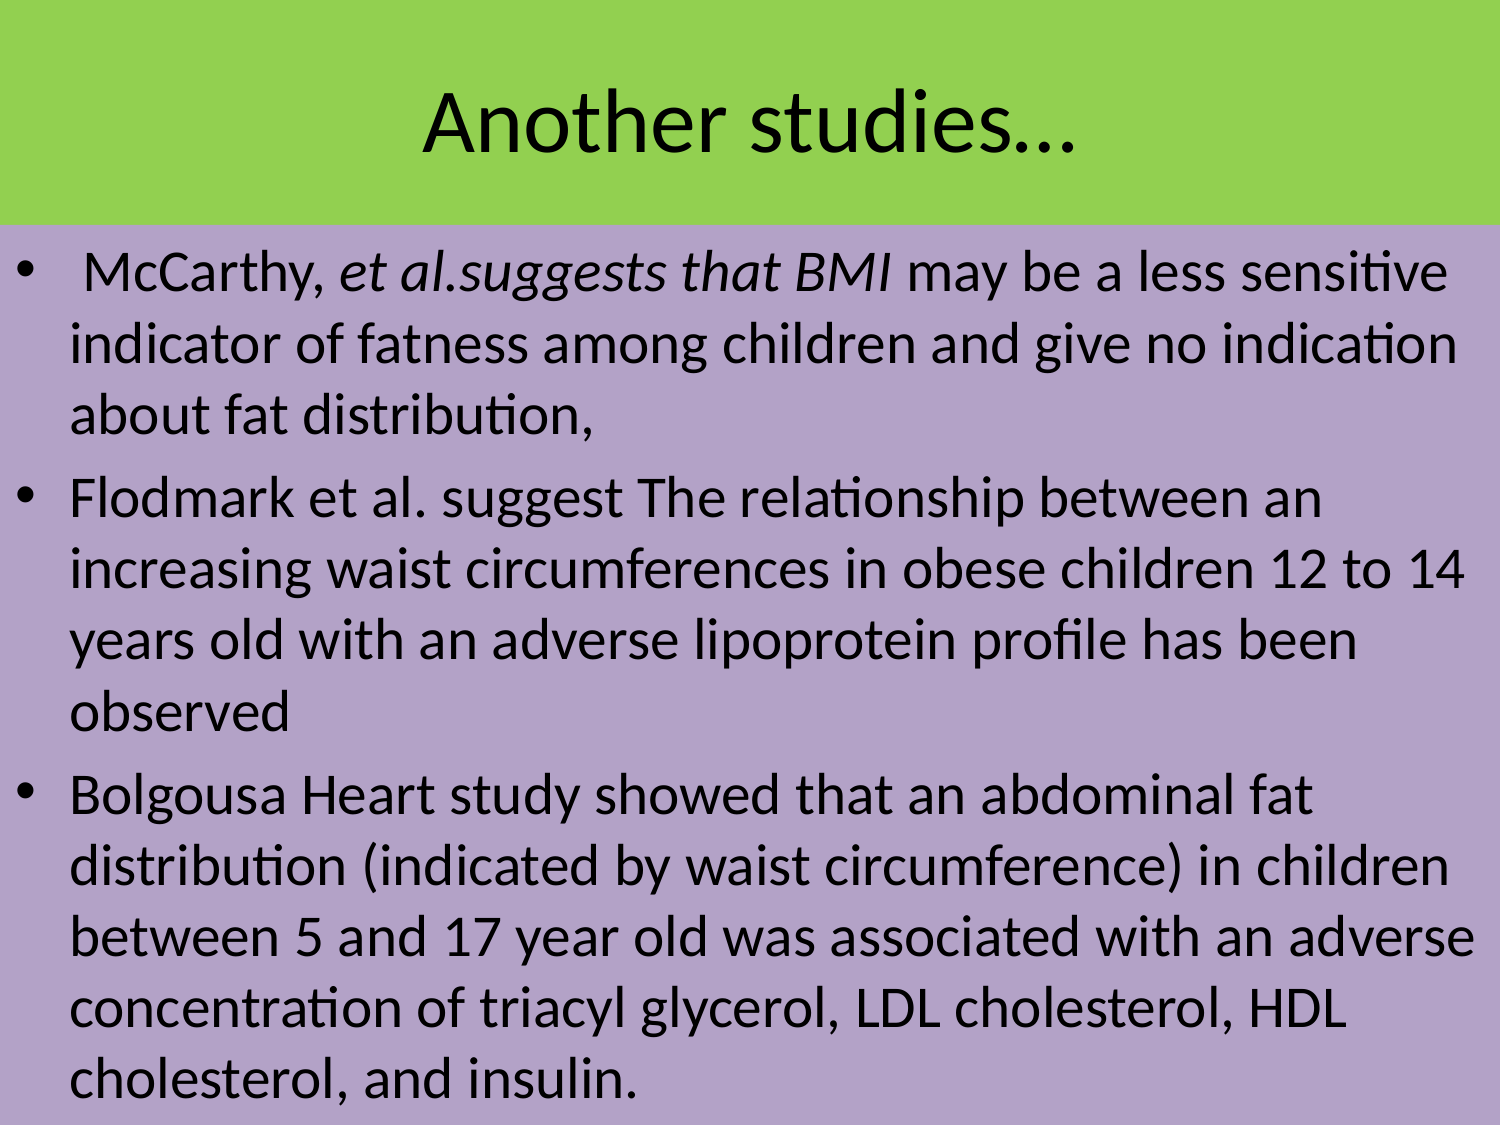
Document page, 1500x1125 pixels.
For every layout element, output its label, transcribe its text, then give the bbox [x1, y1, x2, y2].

title Another studies… [0, 0, 1500, 224]
list McCarthy, et al.suggests that BMI may be a less sensitive indicator of fatness among children and give no indication about fat distribution, Flodmark et al. suggest The relationship between an increasing waist circumferences in obese children 12 to 14 years old with an adverse lipoprotein profile has been observed Bolgousa Heart study showed that an abdominal fat distribution (indicated by waist circumference) in children between 5 and 17 year old was associated with an adverse concentration of triacyl glycerol, LDL cholesterol, HDL cholesterol, and insulin. [0, 224, 1500, 1125]
